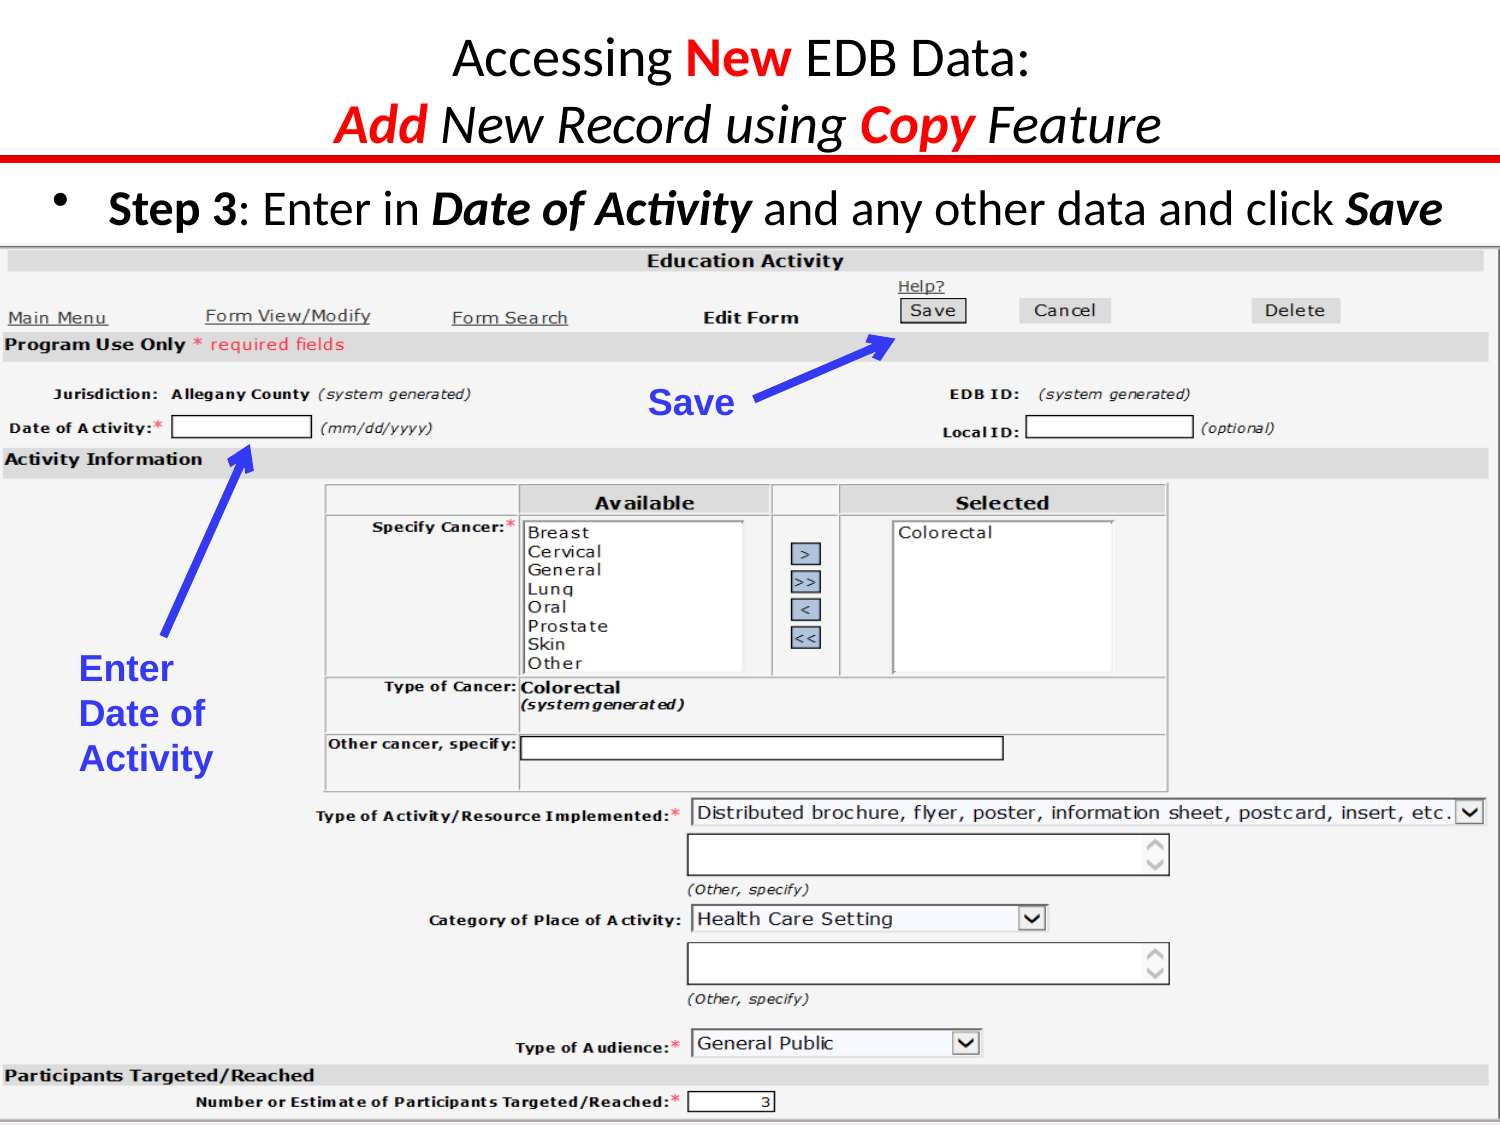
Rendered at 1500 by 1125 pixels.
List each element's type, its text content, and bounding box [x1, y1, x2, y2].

picture [0, 0, 1500, 155]
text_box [753, 338, 896, 400]
list Step 3: Enter in Date of Activity and any other data and click Save [37, 167, 1475, 241]
picture [0, 163, 1500, 1125]
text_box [163, 443, 251, 637]
title Accessing New EDB Data: Add New Record using Copy Feature [73, 12, 1424, 164]
